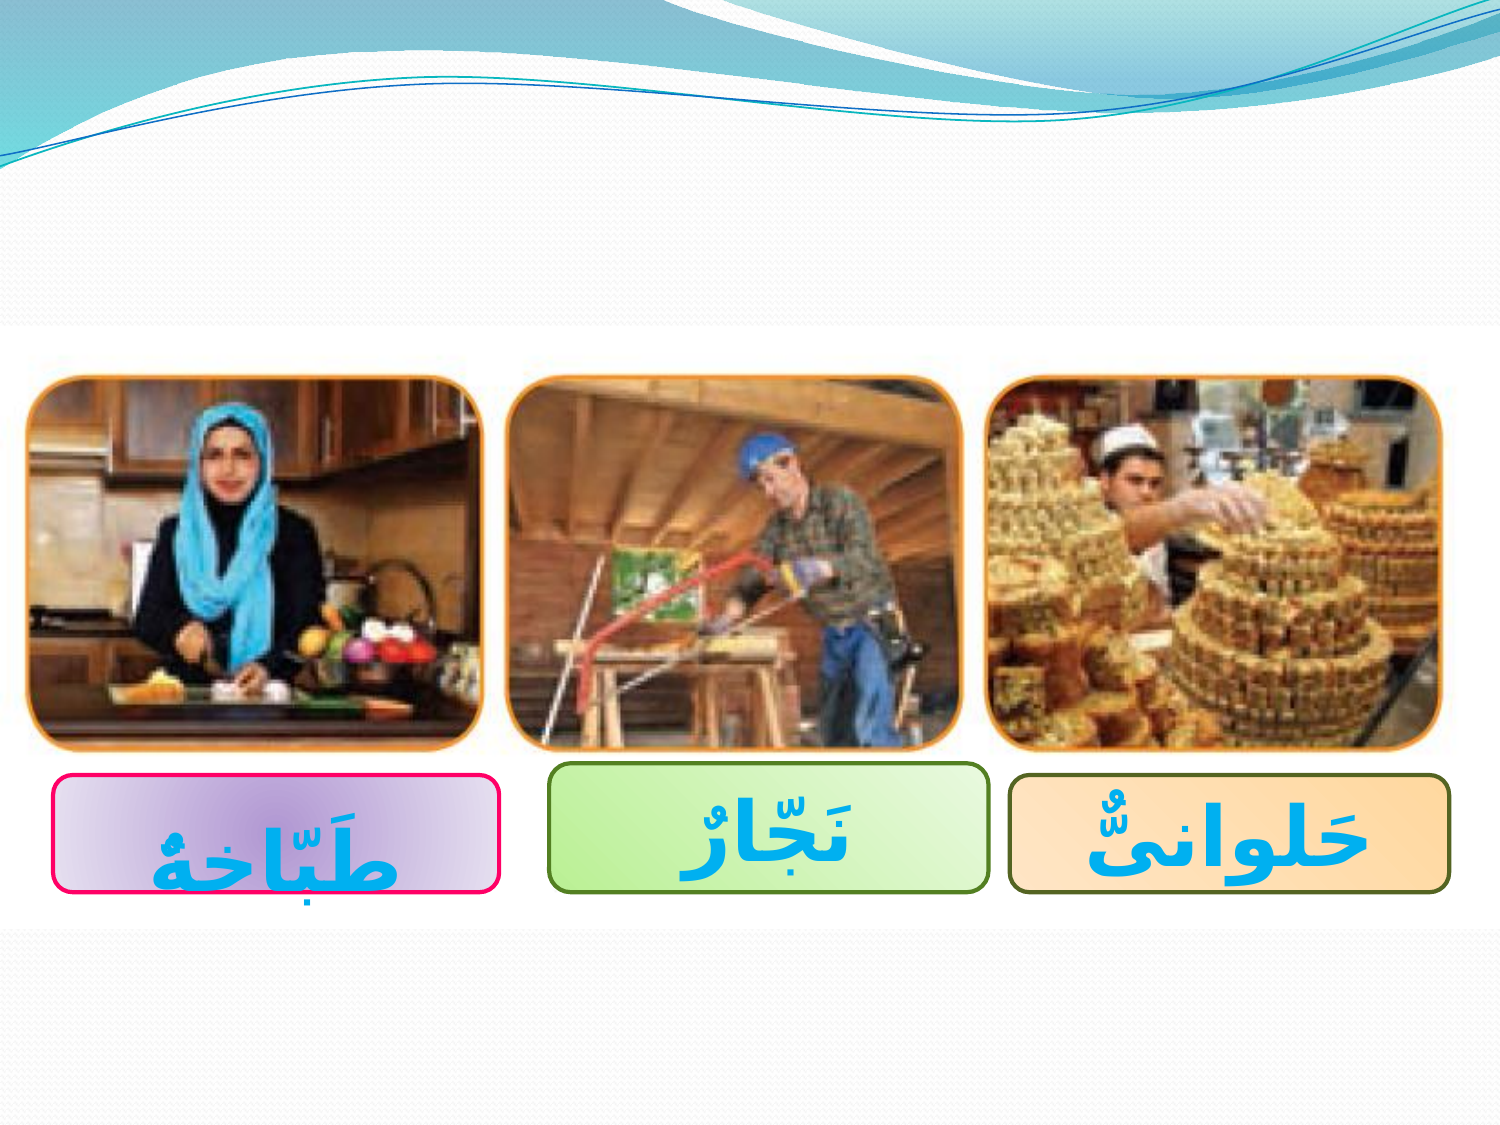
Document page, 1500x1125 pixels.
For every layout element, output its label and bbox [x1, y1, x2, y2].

picture [0, 326, 1500, 929]
